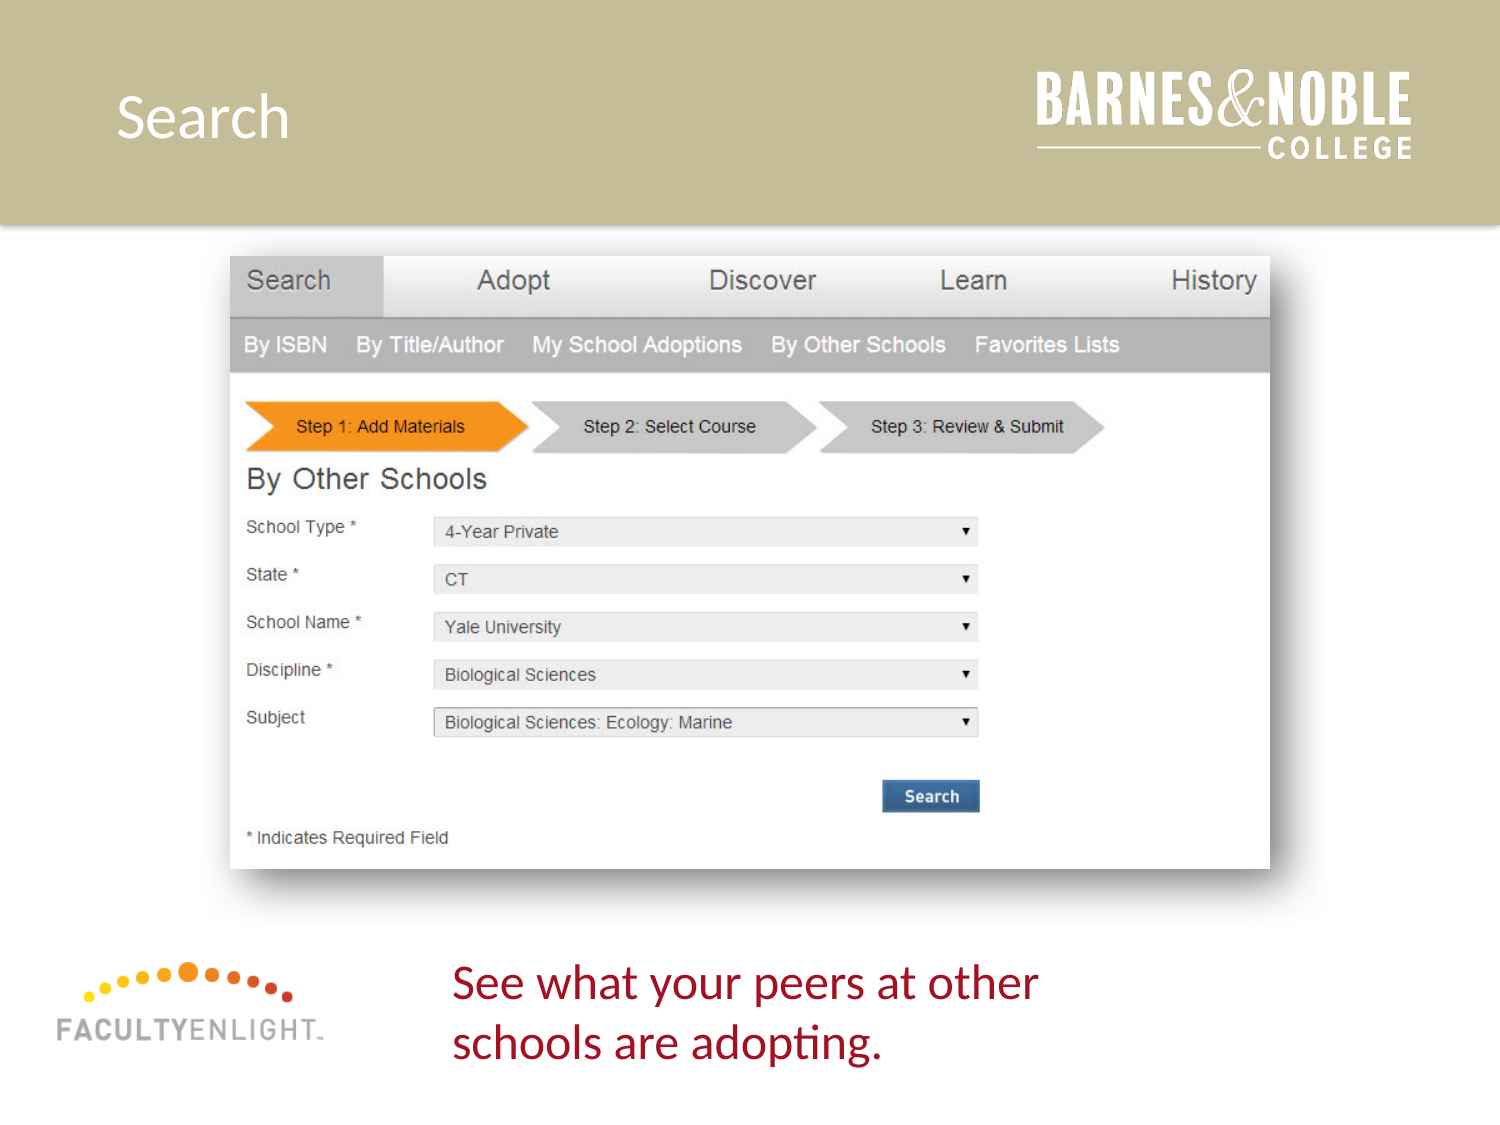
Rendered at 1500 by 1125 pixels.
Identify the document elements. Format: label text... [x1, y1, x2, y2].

text_box See what your peers at other schools are adopting. [437, 942, 1200, 1125]
text_box Search [0, 0, 1500, 226]
picture [229, 256, 1271, 869]
picture [56, 962, 326, 1041]
picture [1030, 62, 1417, 176]
